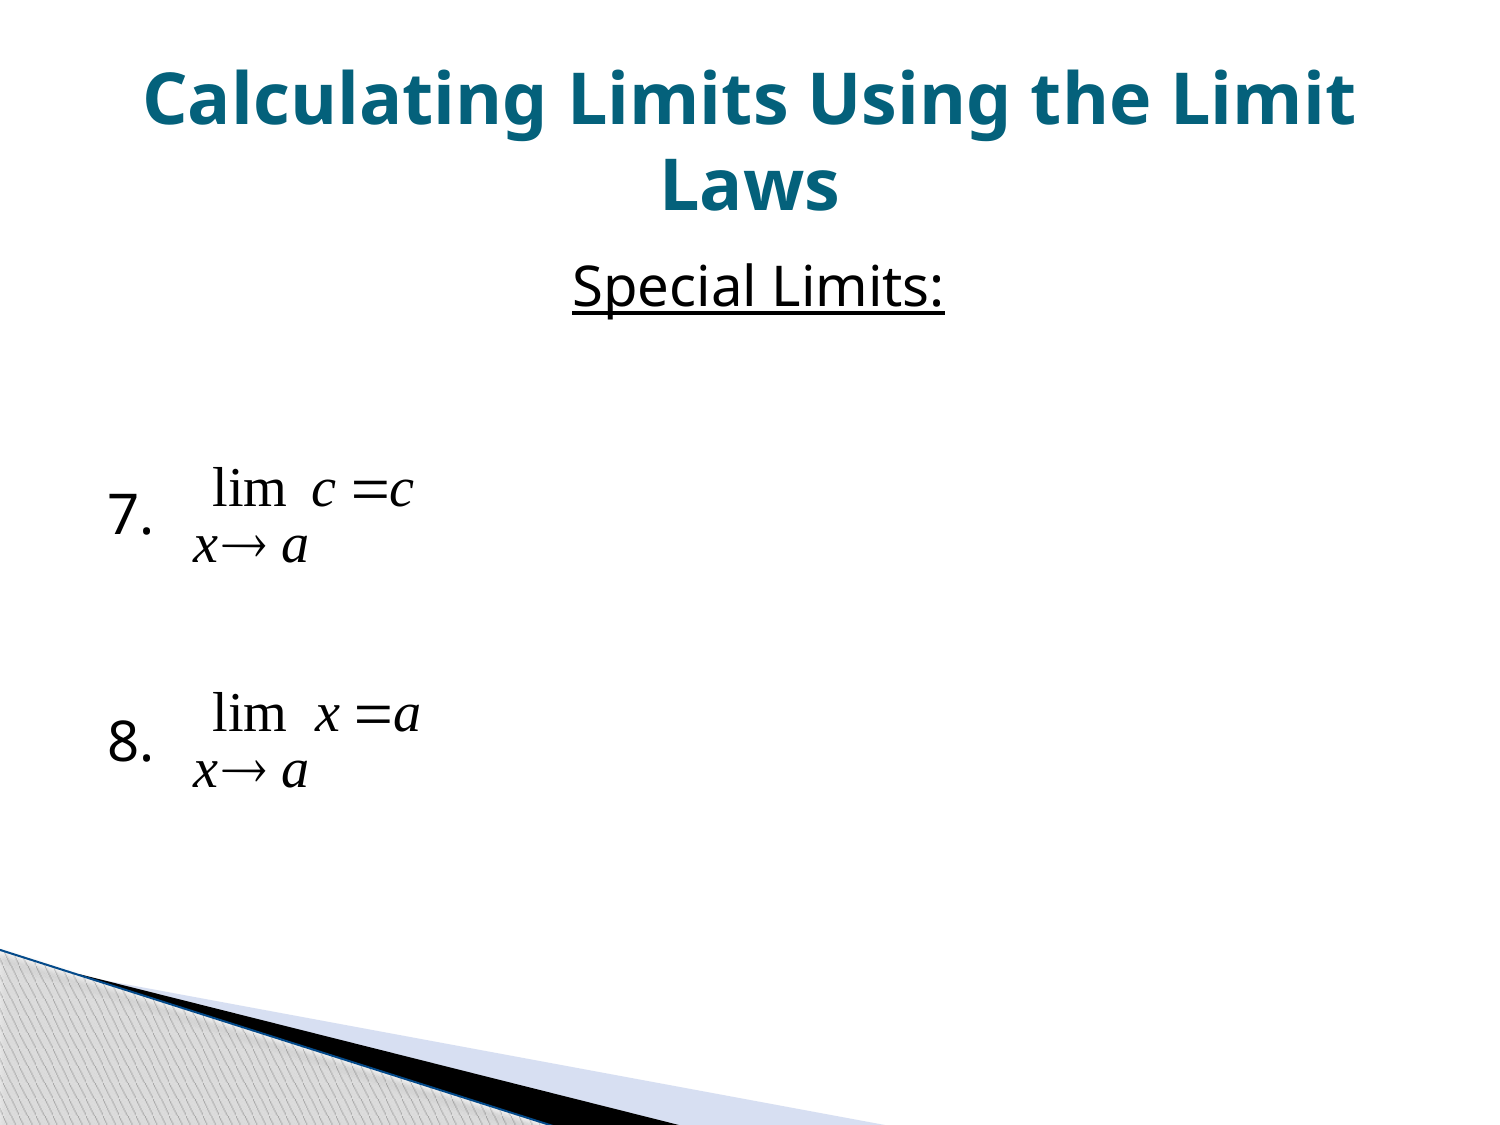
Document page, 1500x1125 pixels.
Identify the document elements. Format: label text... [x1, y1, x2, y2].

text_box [187, 462, 419, 569]
title Calculating Limits Using the Limit Laws [75, 45, 1425, 233]
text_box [187, 687, 428, 794]
list Special Limits: 7. 8. [75, 243, 1425, 986]
